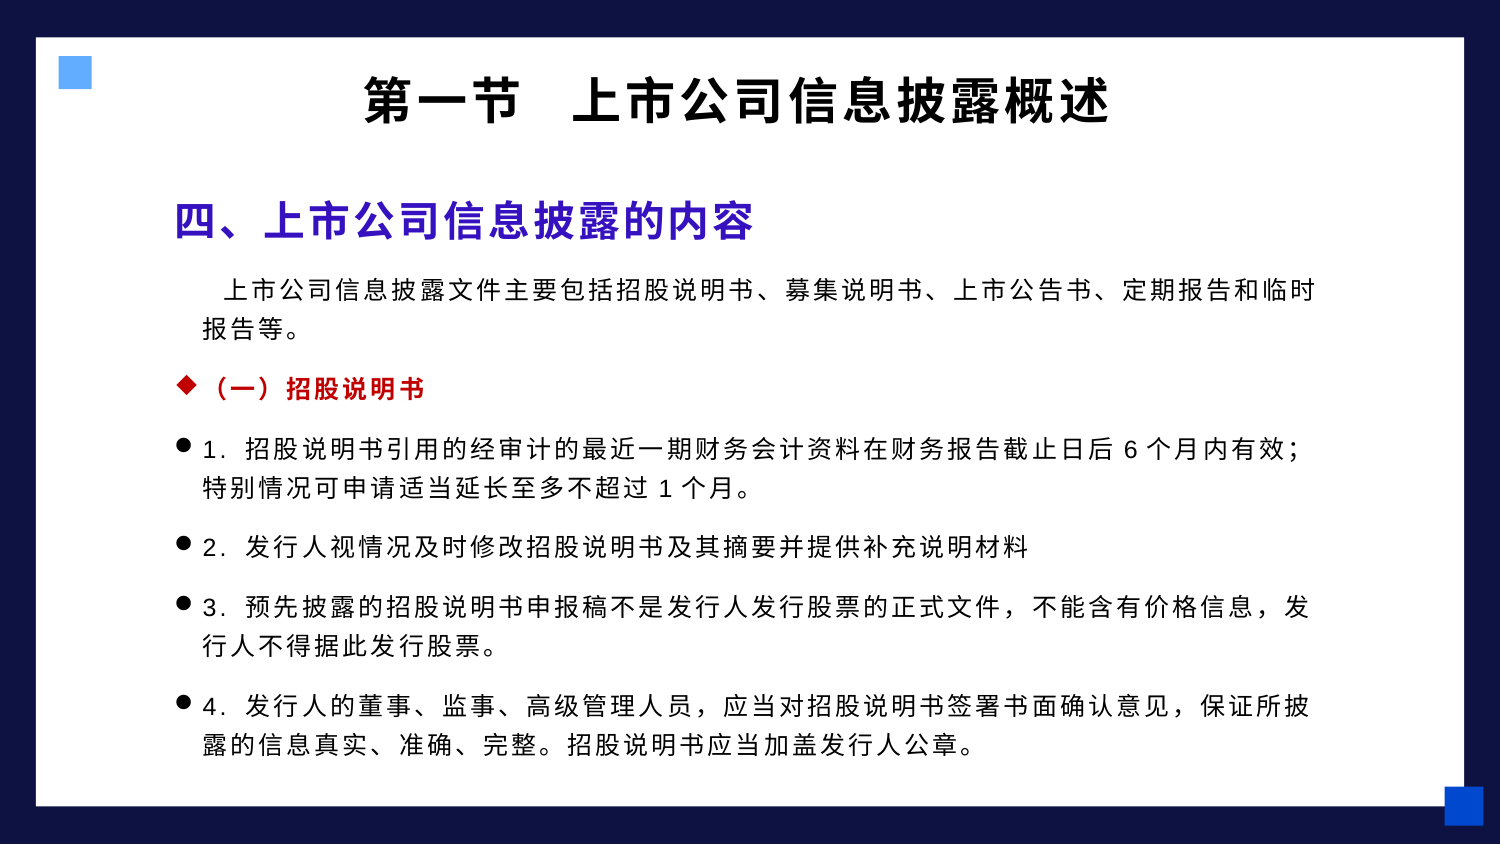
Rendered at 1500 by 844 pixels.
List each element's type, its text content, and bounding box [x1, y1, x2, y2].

title 第一节 上市公司信息披露概述 [141, 48, 1327, 138]
list 四、上市公司信息披露的内容 上市公司信息披露文件主要包括招股说明书、募集说明书、上市公告书、定期报告和临时报告等。 （一）招股说明书 1. 招股说明书引用的经审计的最近一期财务会计资料在财务报告截止日后6个月内有效；特别情况可申请适当延长至多不超过1个月。 2. 发行人视情况及时修改招股说明书及其摘要并提供补充说明材料 3. 预先披露的招股说明书申报稿不是发行人发行股票的正式文件，不能含有价格信息，发行人不得据此发行股票。 4. 发行人的董事、监事、高级管理人员，应当对招股说明书签署书面确认意见，保证所披露的信息真实、准确、完整。招股说明书应当加盖发行人公章。 [157, 179, 1343, 604]
